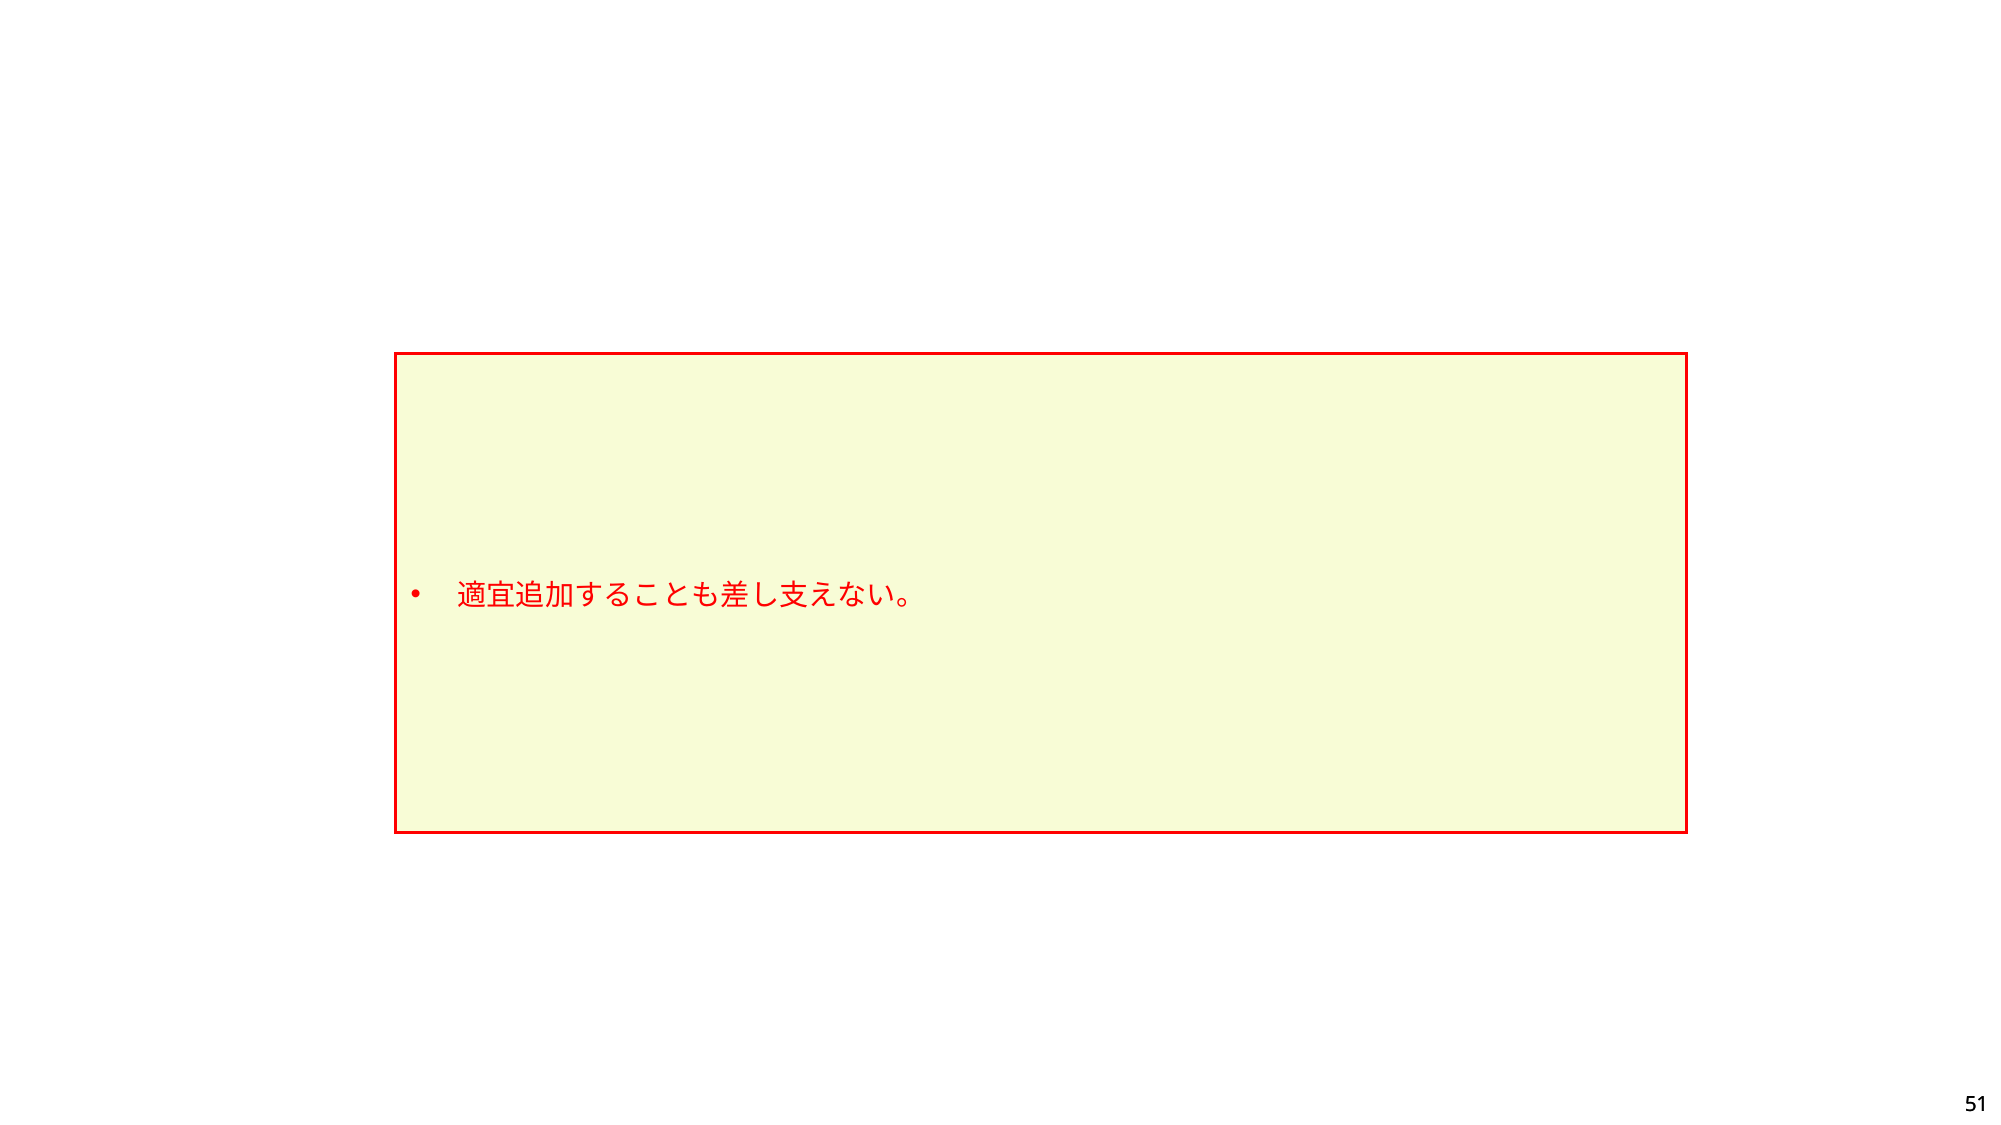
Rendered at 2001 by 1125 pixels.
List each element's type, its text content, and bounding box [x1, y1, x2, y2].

text_box 適宜追加することも差し支えない。 [394, 352, 1688, 834]
